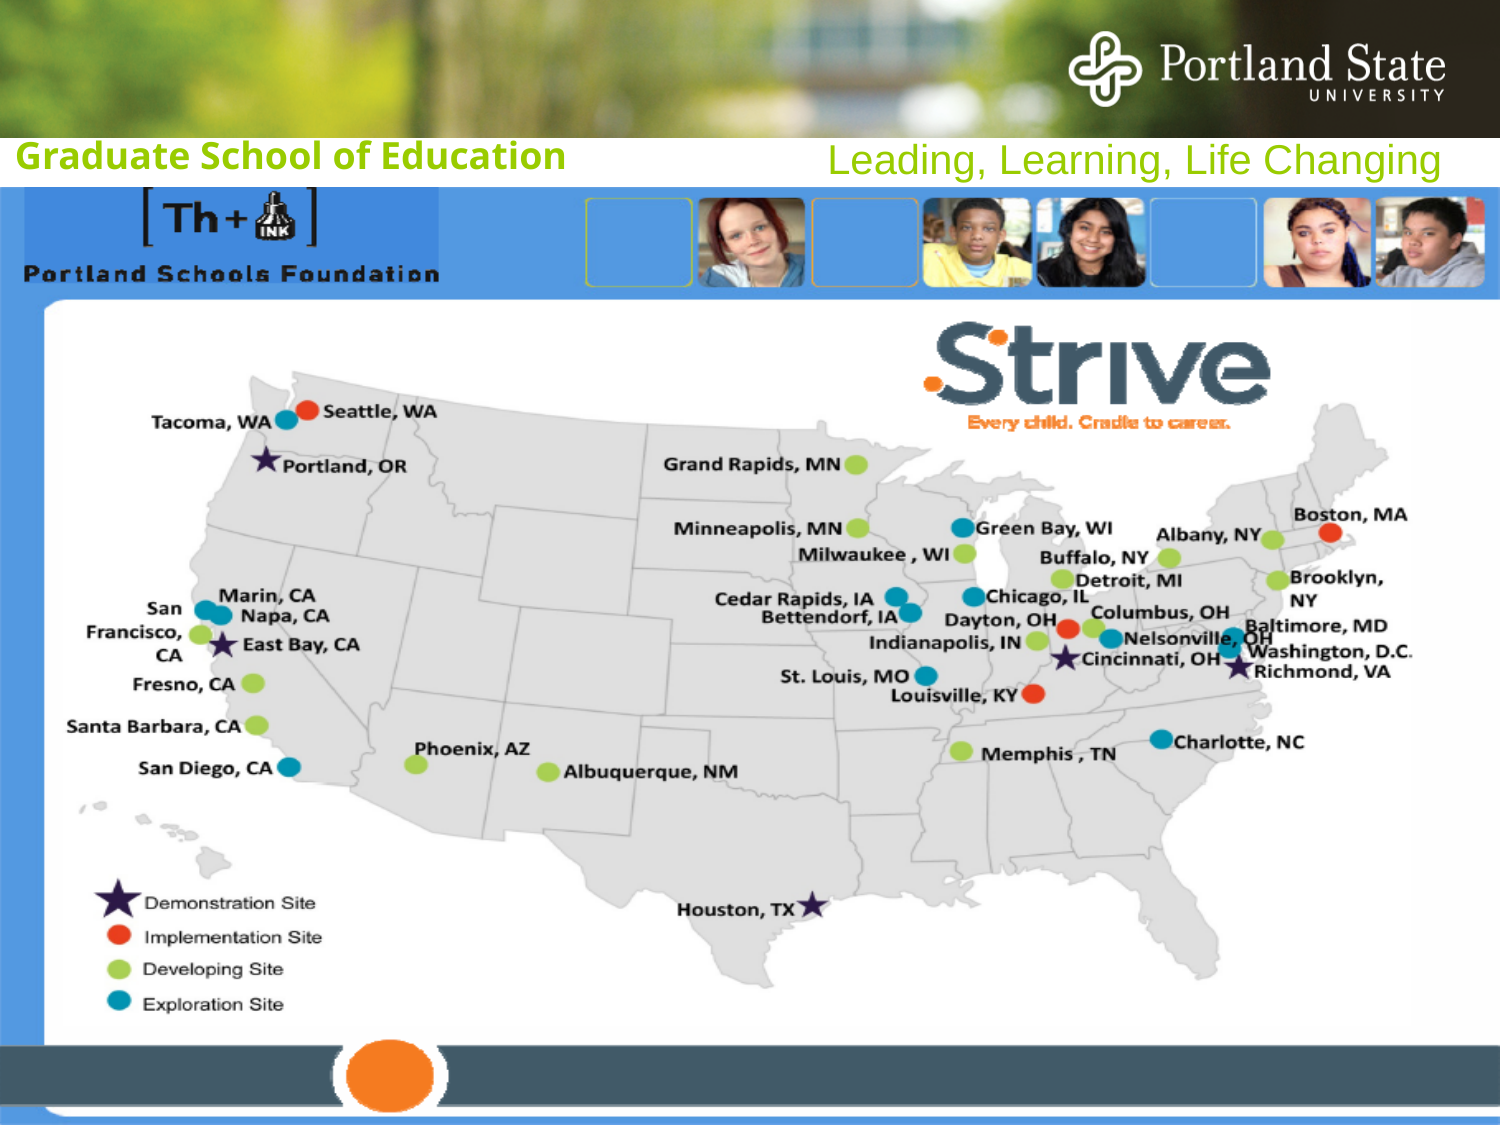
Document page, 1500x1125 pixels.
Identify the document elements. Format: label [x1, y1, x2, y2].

picture [0, 187, 1500, 1125]
